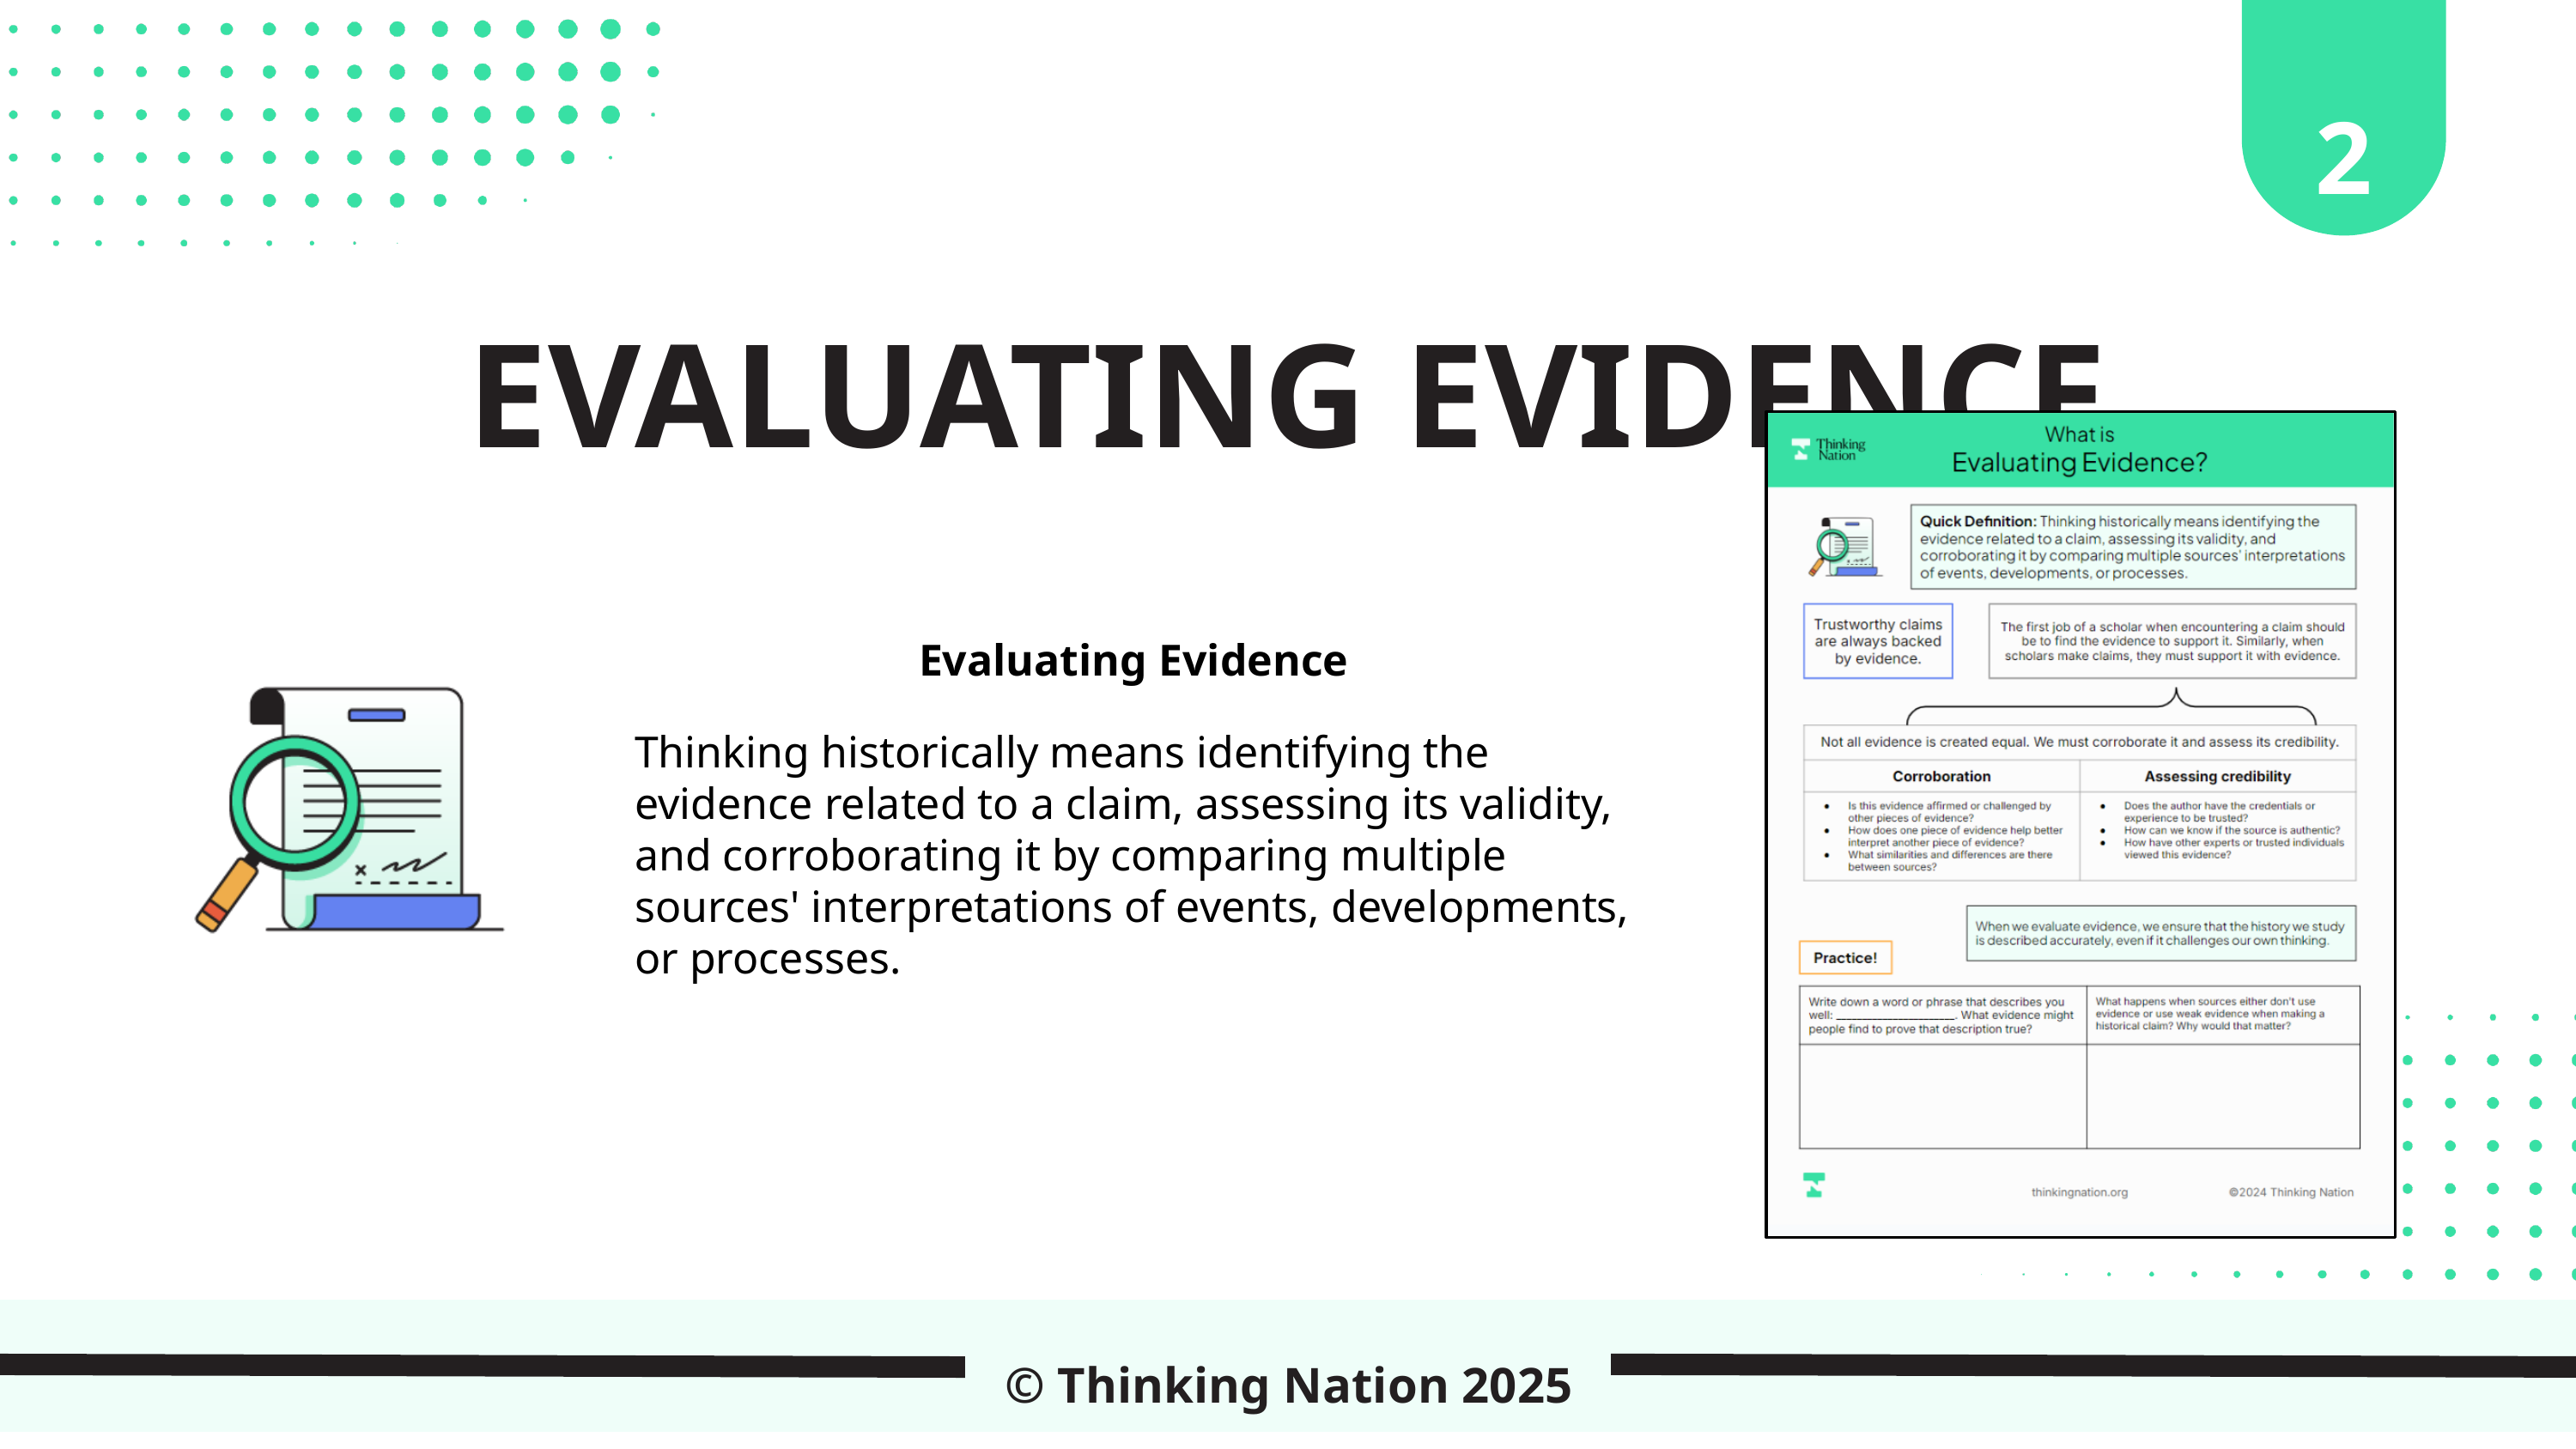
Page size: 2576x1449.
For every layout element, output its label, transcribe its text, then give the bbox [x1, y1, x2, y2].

text_box Evaluating Evidence Thinking historically means identifying the evidence related to a claim, assessing its validity, and corroborating it by comparing multiple sources' interpretations of events, developments, or processes. [618, 616, 1649, 1004]
picture [1767, 412, 2395, 1237]
text_box EVALUATING EVIDENCE [41, 235, 2535, 476]
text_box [0, 1299, 2576, 1433]
text_box [1938, 1013, 2576, 1299]
text_box [0, 0, 660, 246]
picture [174, 635, 525, 985]
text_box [2233, 0, 2455, 236]
